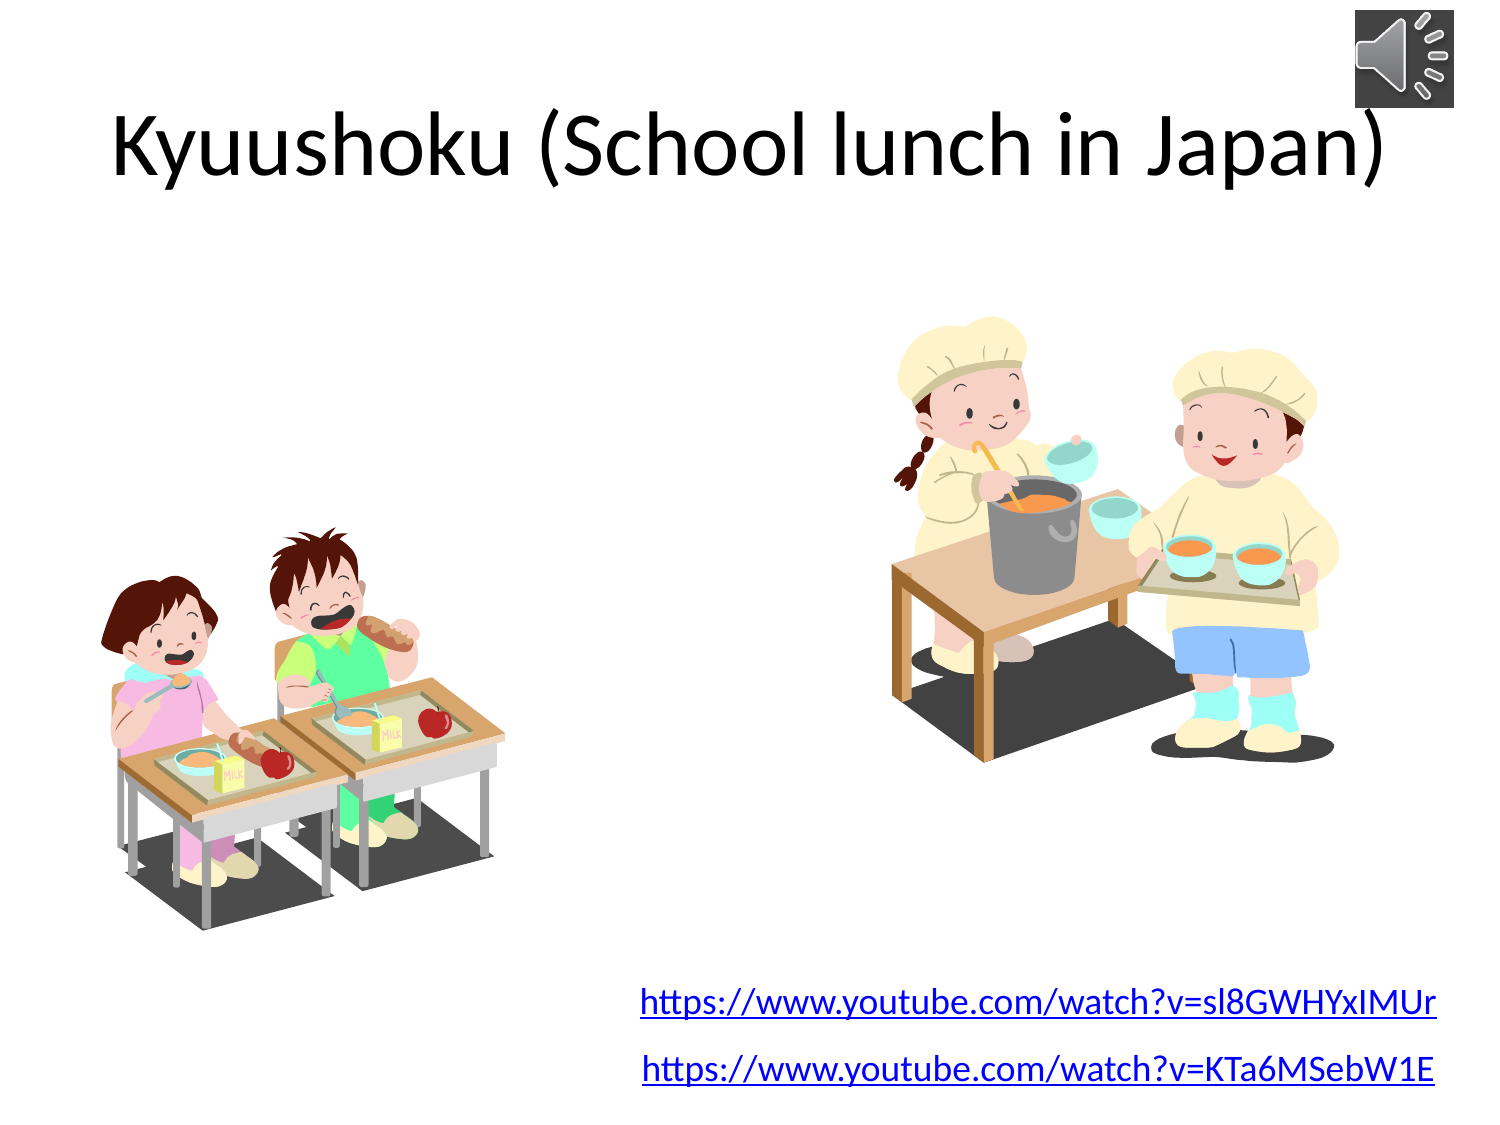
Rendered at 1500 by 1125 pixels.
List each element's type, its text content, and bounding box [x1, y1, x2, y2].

picture [100, 526, 506, 931]
text_box https://www.youtube.com/watch?v=sl8GWHYxIMUr [624, 969, 1453, 1029]
text_box https://www.youtube.com/watch?v=KTa6MSebW1E [626, 1036, 1451, 1096]
picture [1354, 8, 1455, 109]
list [891, 314, 1342, 764]
title Kyuushoku (School lunch in Japan) [75, 45, 1425, 233]
